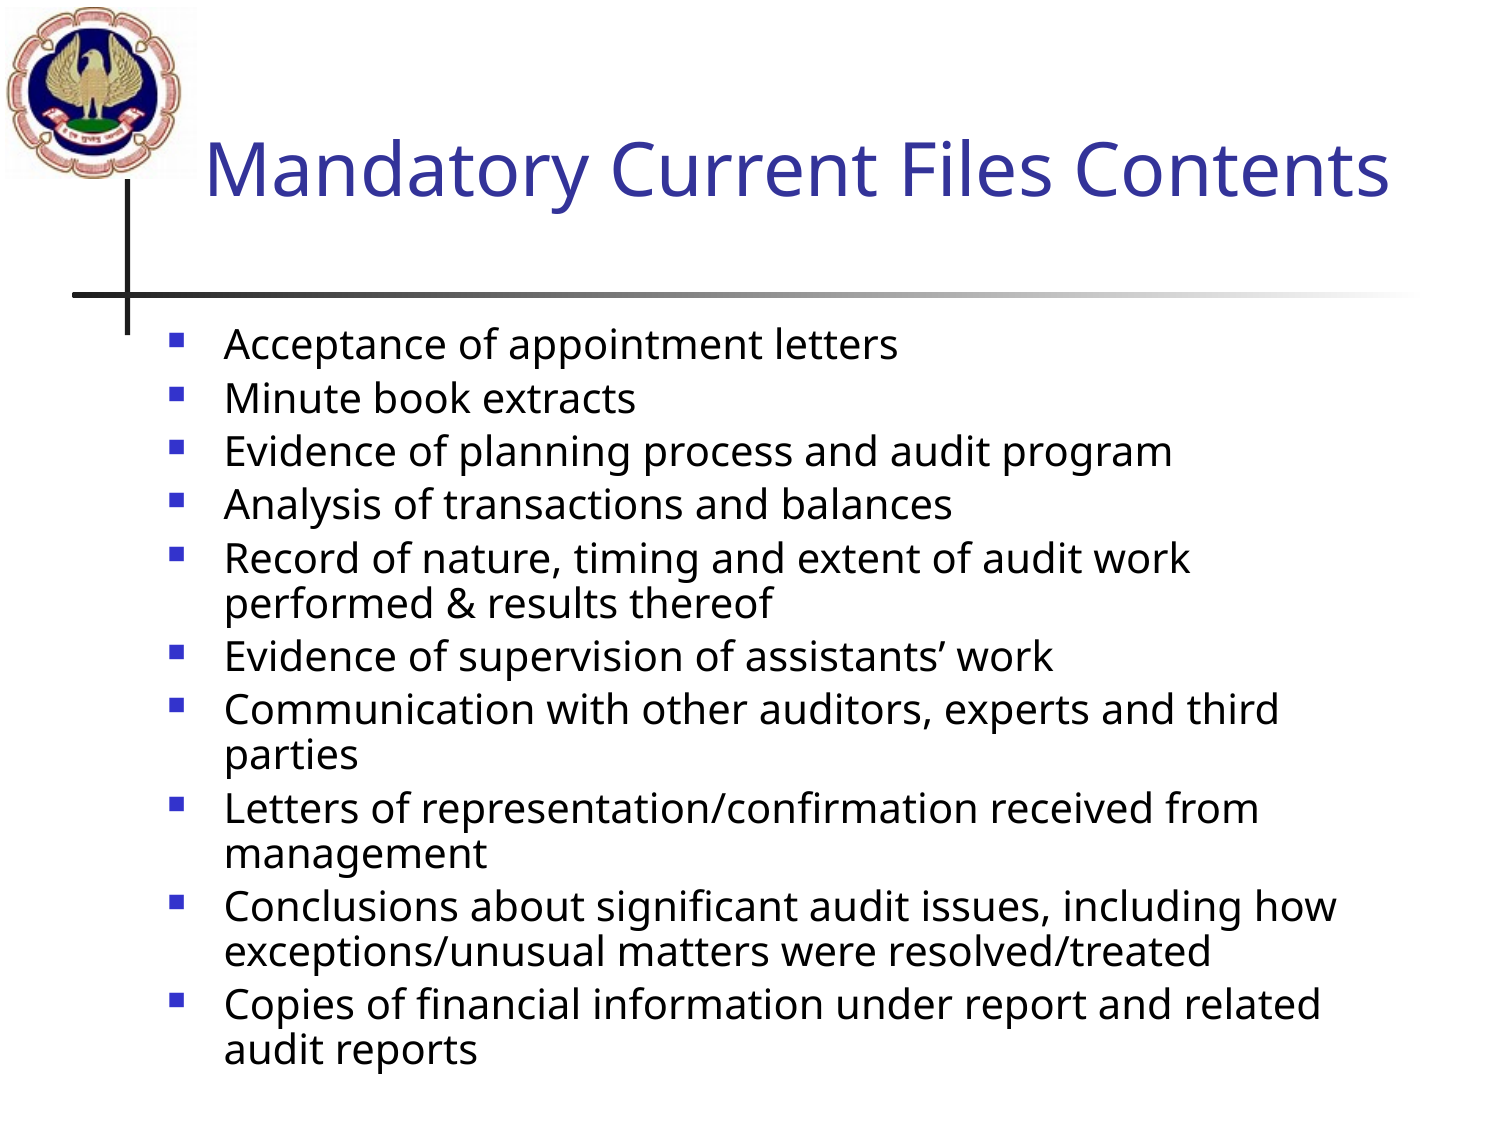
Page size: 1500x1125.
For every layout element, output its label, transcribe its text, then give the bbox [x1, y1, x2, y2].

picture [5, 7, 197, 179]
title Mandatory Current Files Contents [188, 105, 1468, 219]
list Acceptance of appointment letters Minute book extracts Evidence of planning process and audit program Analysis of transactions and balances Record of nature, timing and extent of audit work performed & results thereof Evidence of supervision of assistants’ work Communication with other auditors, experts and third parties Letters of representation/confirmation received from management Conclusions about significant audit issues, including how exceptions/unusual matters were resolved/treated Copies of financial information under report and related audit reports [152, 316, 1428, 1055]
